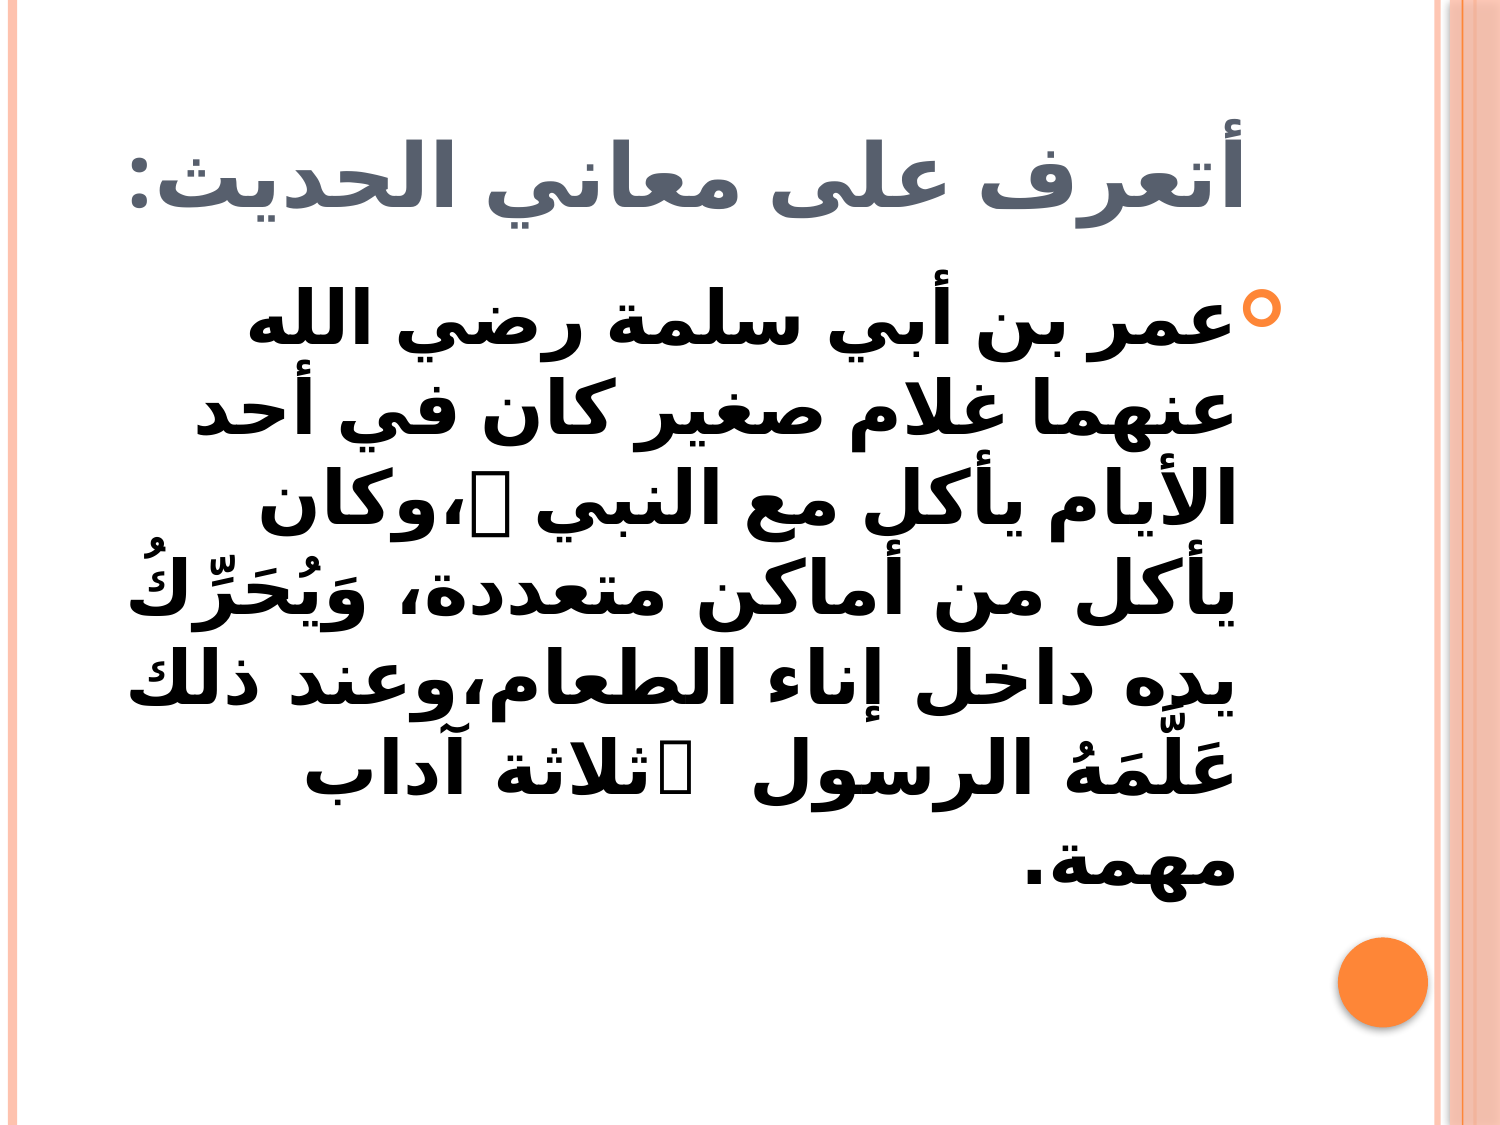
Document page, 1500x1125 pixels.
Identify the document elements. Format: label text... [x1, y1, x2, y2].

list عمر بن أبي سلمة رضي الله عنهما غلام صغير كان في أحد الأيام يأكل مع النبي ،وكان يأكل من أماكن متعددة، وَيُحَرِّكُ يده داخل إناء الطعام،وعند ذلك عَلَّمَهُ الرسول ثلاثة آداب مهمة. [75, 262, 1300, 1062]
title أتعرف على معاني الحديث: [75, 45, 1300, 233]
